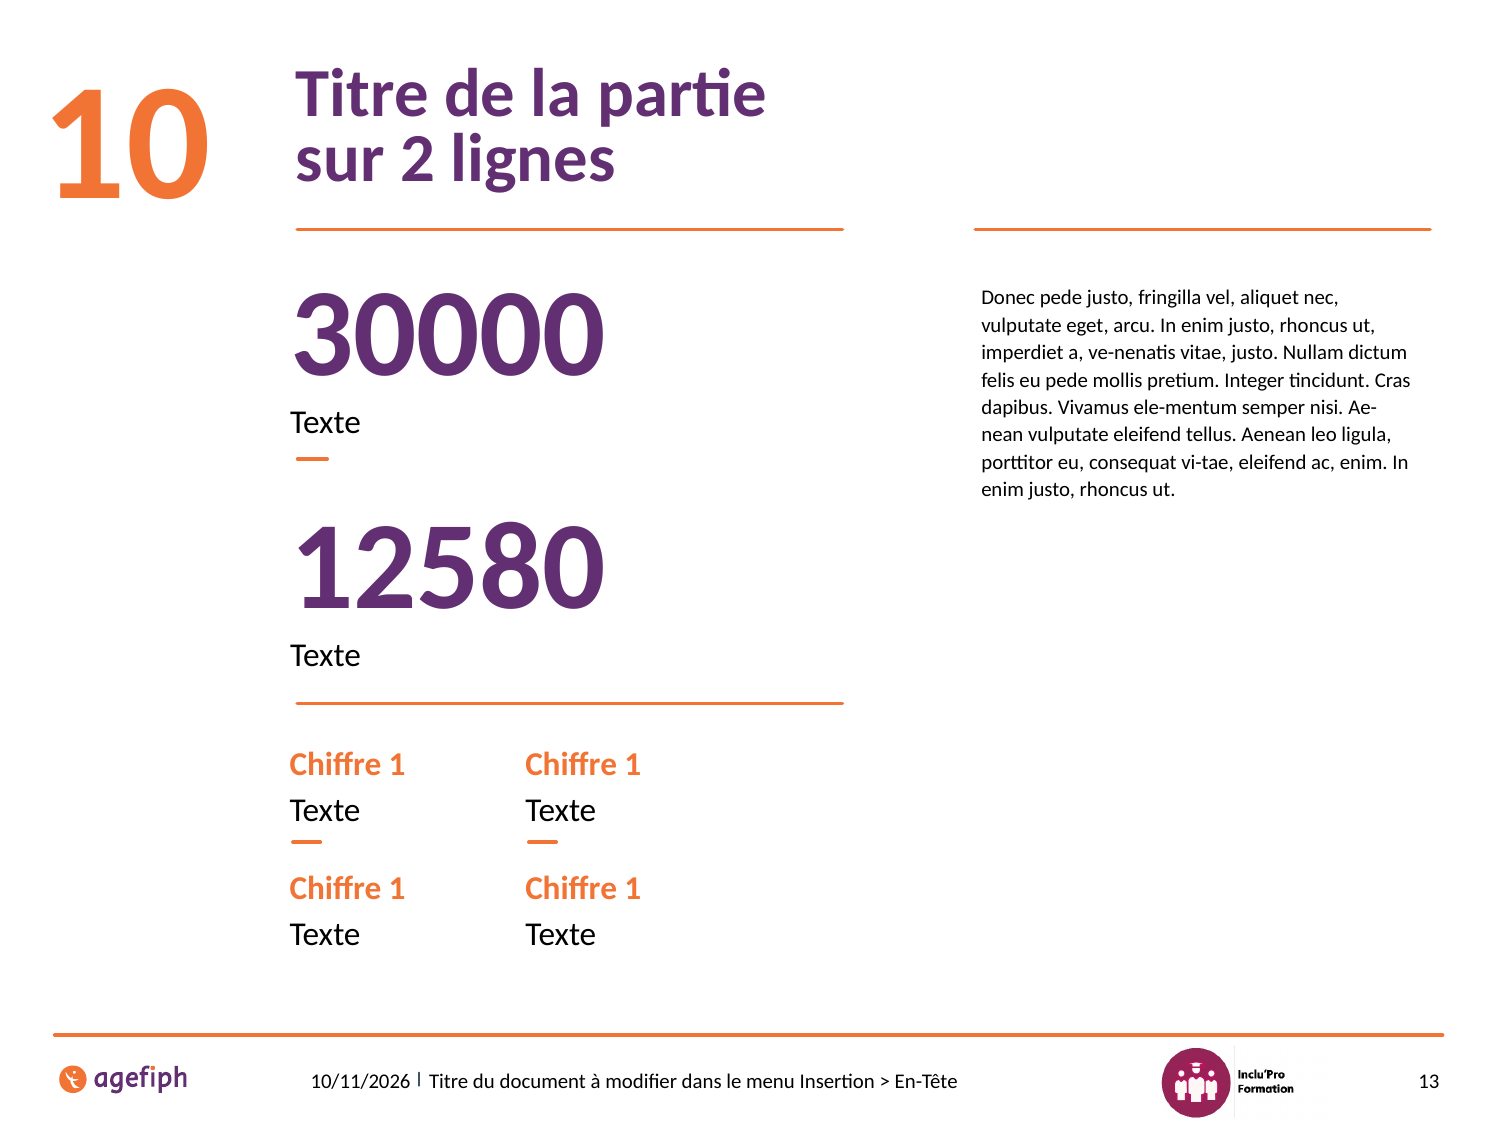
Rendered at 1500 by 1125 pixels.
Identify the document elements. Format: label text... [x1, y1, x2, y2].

footer Titre du document à modifier dans le menu Insertion > En-Tête [414, 1051, 1086, 1111]
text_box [510, 734, 736, 859]
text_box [274, 734, 500, 859]
text_box 12580 Texte [275, 482, 831, 715]
list 10 [41, 43, 249, 201]
text_box Chiffre 1 Texte [274, 859, 500, 983]
text_box Chiffre 1 Texte [510, 859, 736, 983]
slide_number 13 [1116, 1051, 1455, 1111]
list Donec pede justo, fringilla vel, aliquet nec, vulputate eget, arcu. In enim justo, rhoncus ut, imperdiet a, ve-nenatis vitae, justo. Nullam dictum felis eu pede mollis pretium. Integer tincidunt. Cras dapibus. Vivamus ele-mentum semper nisi. Ae-nean vulputate eleifend tellus. Aenean leo ligula, porttitor eu, consequat vi-tae, eleifend ac, enim. In enim justo, rhoncus ut. [966, 273, 1427, 1014]
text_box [274, 242, 831, 482]
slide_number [254, 1051, 414, 1111]
title Titre de la partie sur 2 lignes [280, 71, 1427, 187]
picture [1159, 1111, 1328, 1120]
picture [1159, 1045, 1328, 1051]
